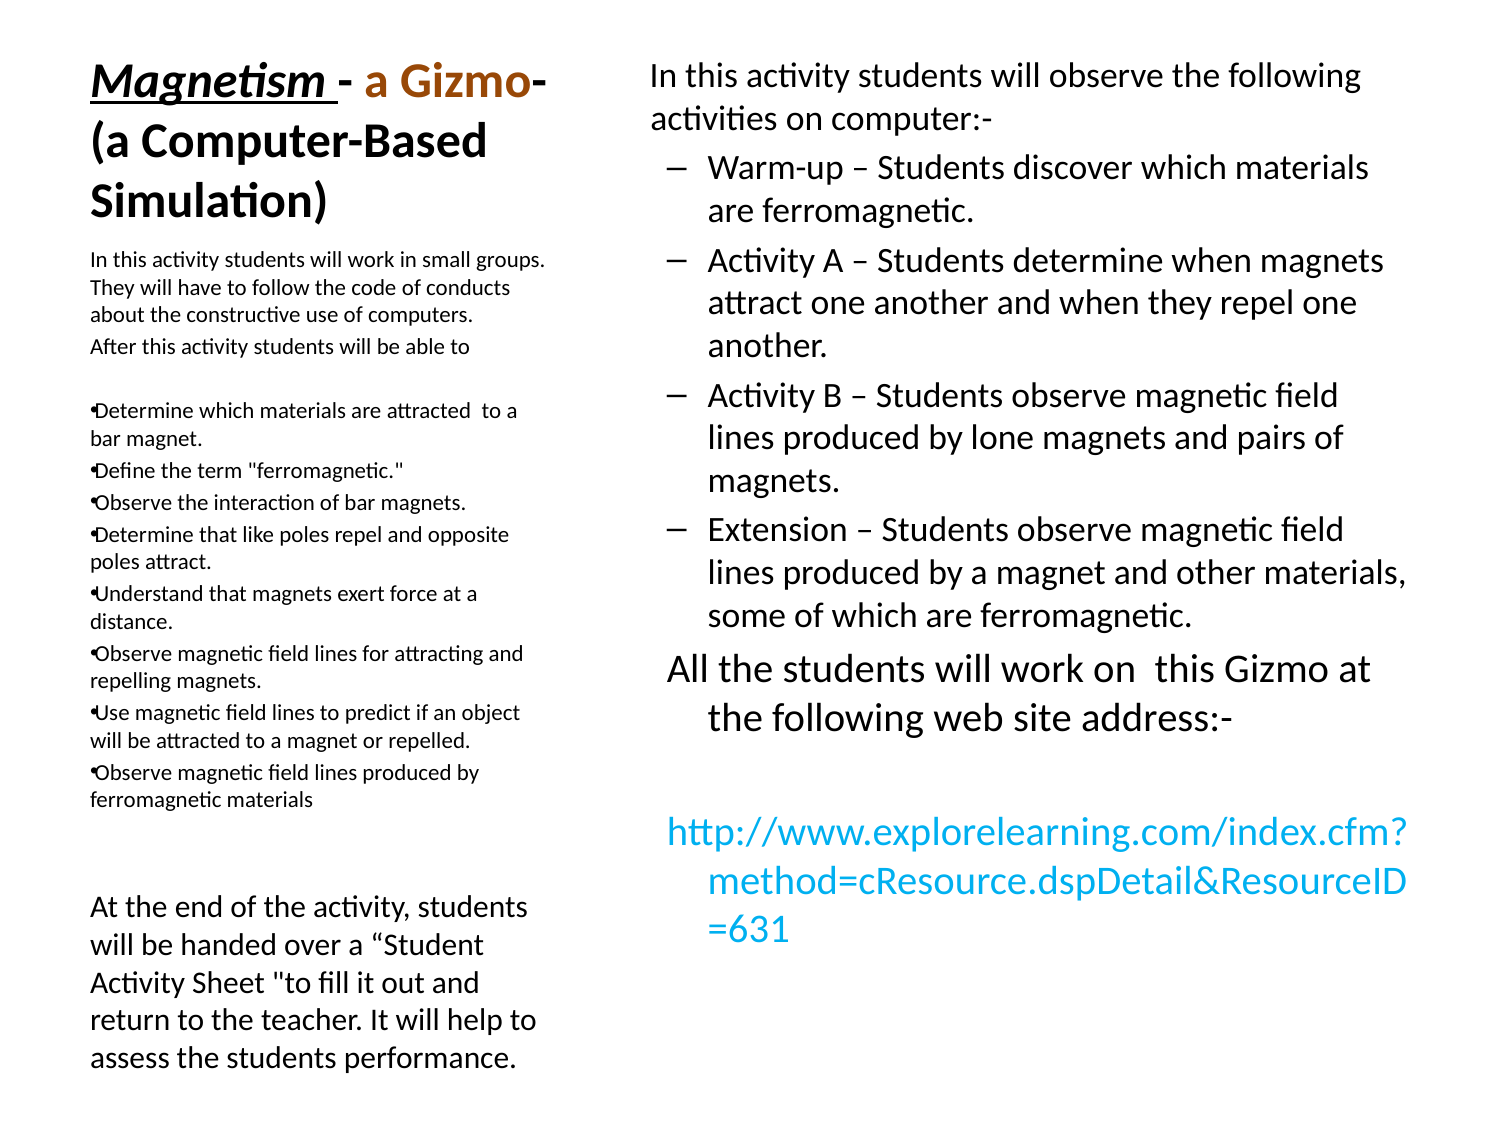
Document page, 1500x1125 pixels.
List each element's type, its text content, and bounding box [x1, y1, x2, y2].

list In this activity students will work in small groups. They will have to follow the code of conducts about the constructive use of computers. After this activity students will be able to Determine which materials are attracted to a bar magnet. Define the term "ferromagnetic." Observe the interaction of bar magnets. Determine that like poles repel and opposite poles attract. Understand that magnets exert force at a distance. Observe magnetic field lines for attracting and repelling magnets. Use magnetic field lines to predict if an object will be attracted to a magnet or repelled. Observe magnetic field lines produced by ferromagnetic materials At the end of the activity, students will be handed over a “Student Activity Sheet "to fill it out and return to the teacher. It will help to assess the students performance. [75, 237, 569, 1103]
title Magnetism - a Gizmo- (a Computer-Based Simulation) [75, 44, 569, 236]
list In this activity students will observe the following activities on computer:- Warm-up – Students discover which materials are ferromagnetic. Activity A – Students determine when magnets attract one another and when they repel one another. Activity B – Students observe magnetic field lines produced by lone magnets and pairs of magnets. Extension – Students observe magnetic field lines produced by a magnet and other materials, some of which are ferromagnetic. All the students will work on this Gizmo at the following web site address:- http://www.explorelearning.com/index.cfm?method=cResource.dspDetail&ResourceID=631 [586, 44, 1425, 1075]
